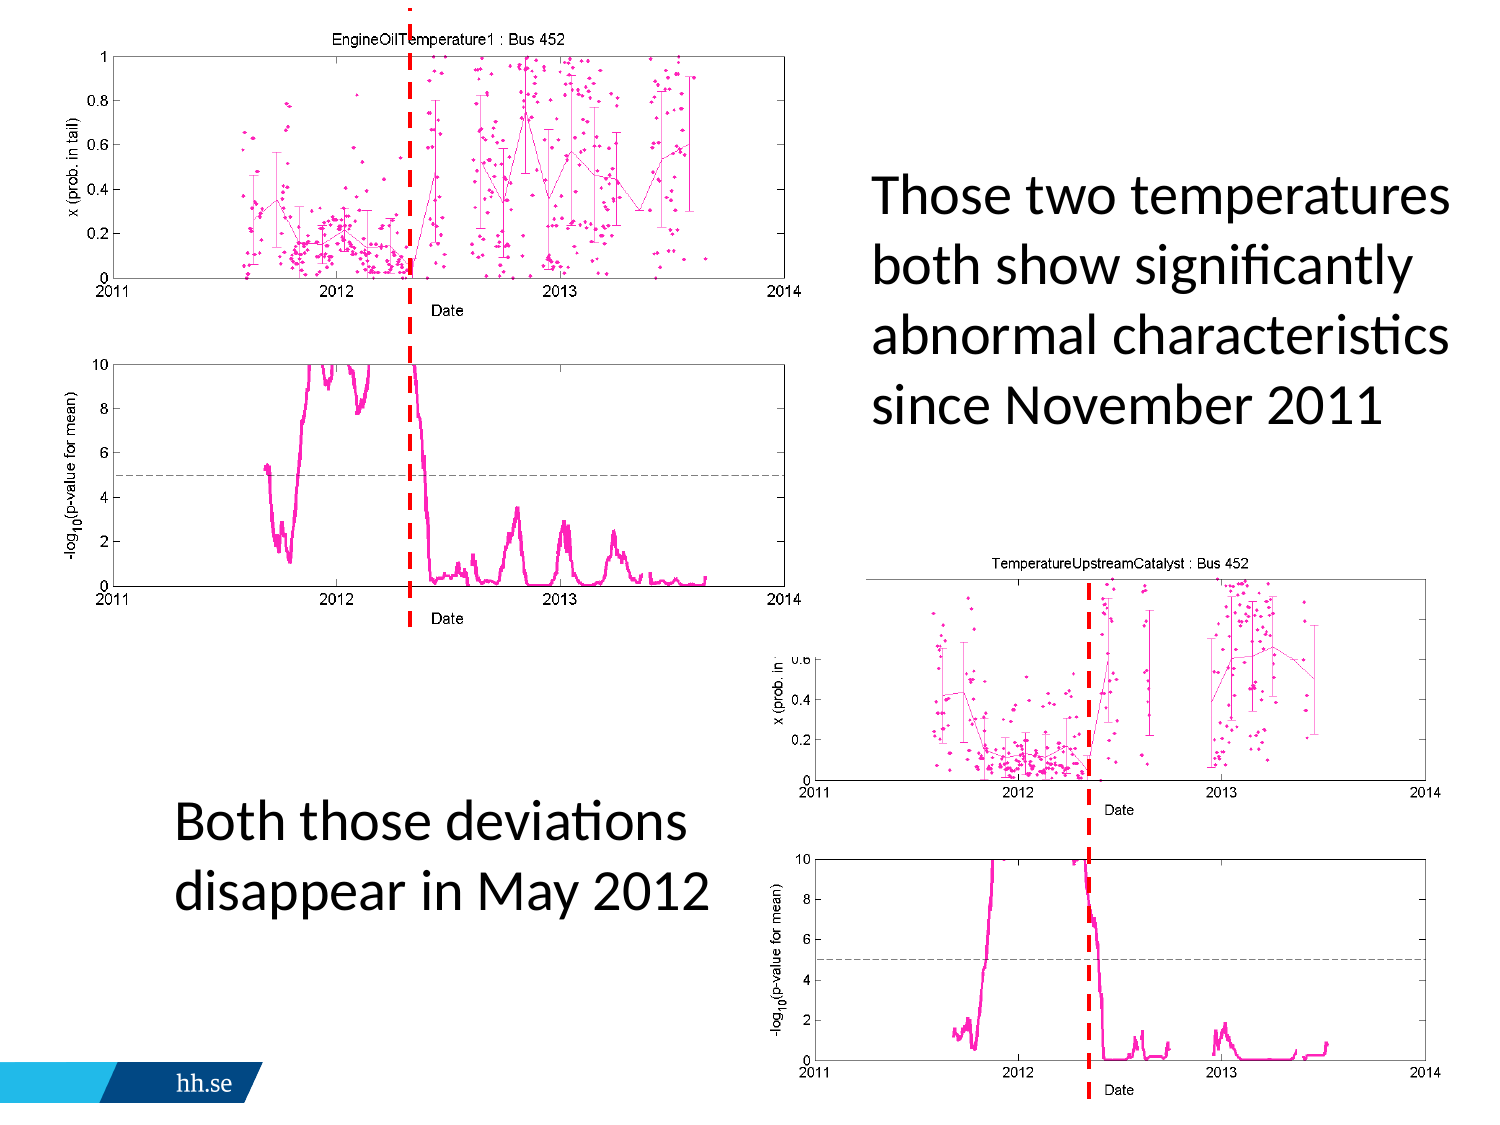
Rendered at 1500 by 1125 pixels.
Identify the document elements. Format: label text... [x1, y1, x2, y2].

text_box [712, 534, 1500, 1125]
text_box Both those deviations disappear in May 2012 [159, 775, 707, 930]
text_box Those two temperatures both show significantly abnormal characteristics since November 2011 [870, 148, 1483, 444]
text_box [0, 6, 867, 658]
picture [0, 1062, 263, 1103]
